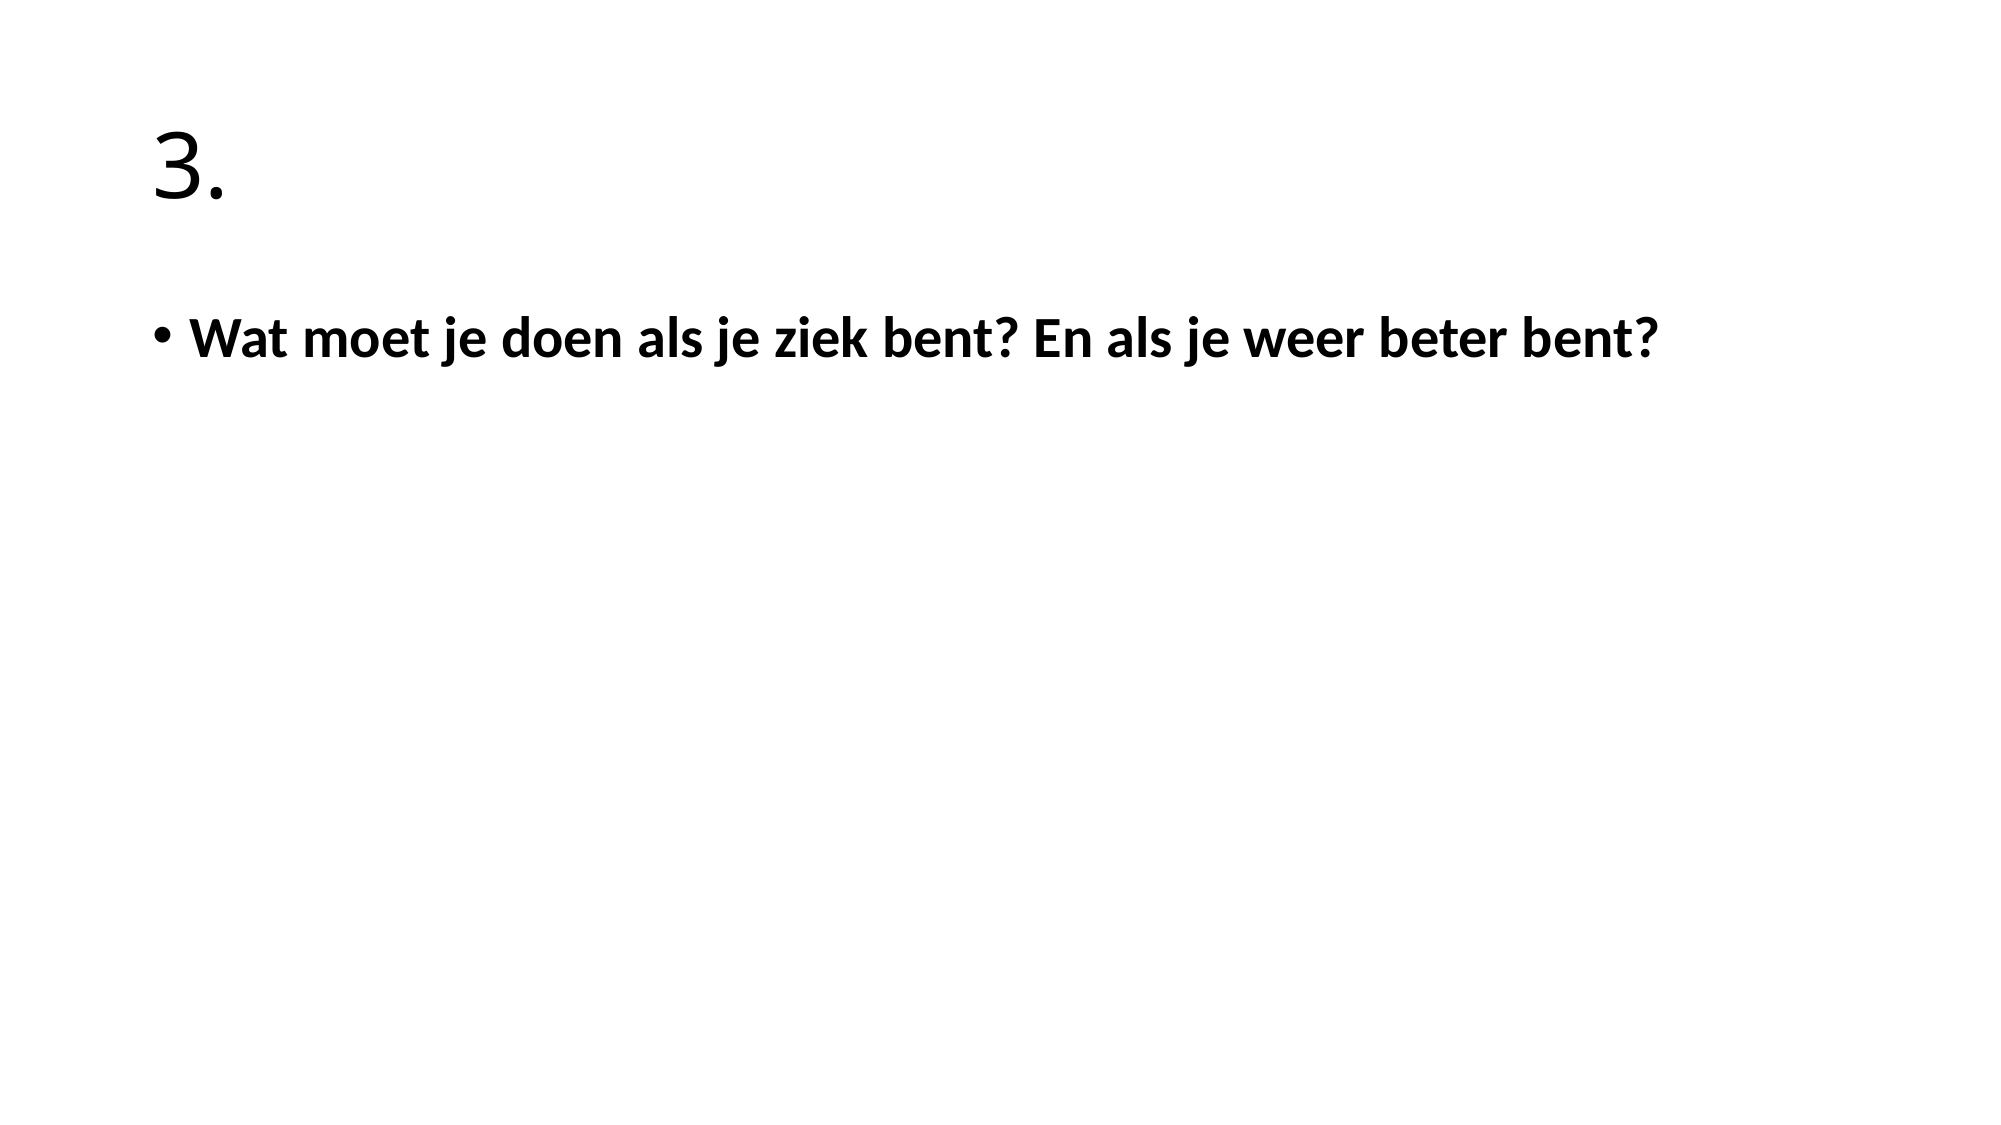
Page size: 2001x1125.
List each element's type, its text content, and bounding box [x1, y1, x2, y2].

list Wat moet je doen als je ziek bent? En als je weer beter bent? [137, 299, 1863, 1014]
title 3. [137, 59, 1863, 278]
